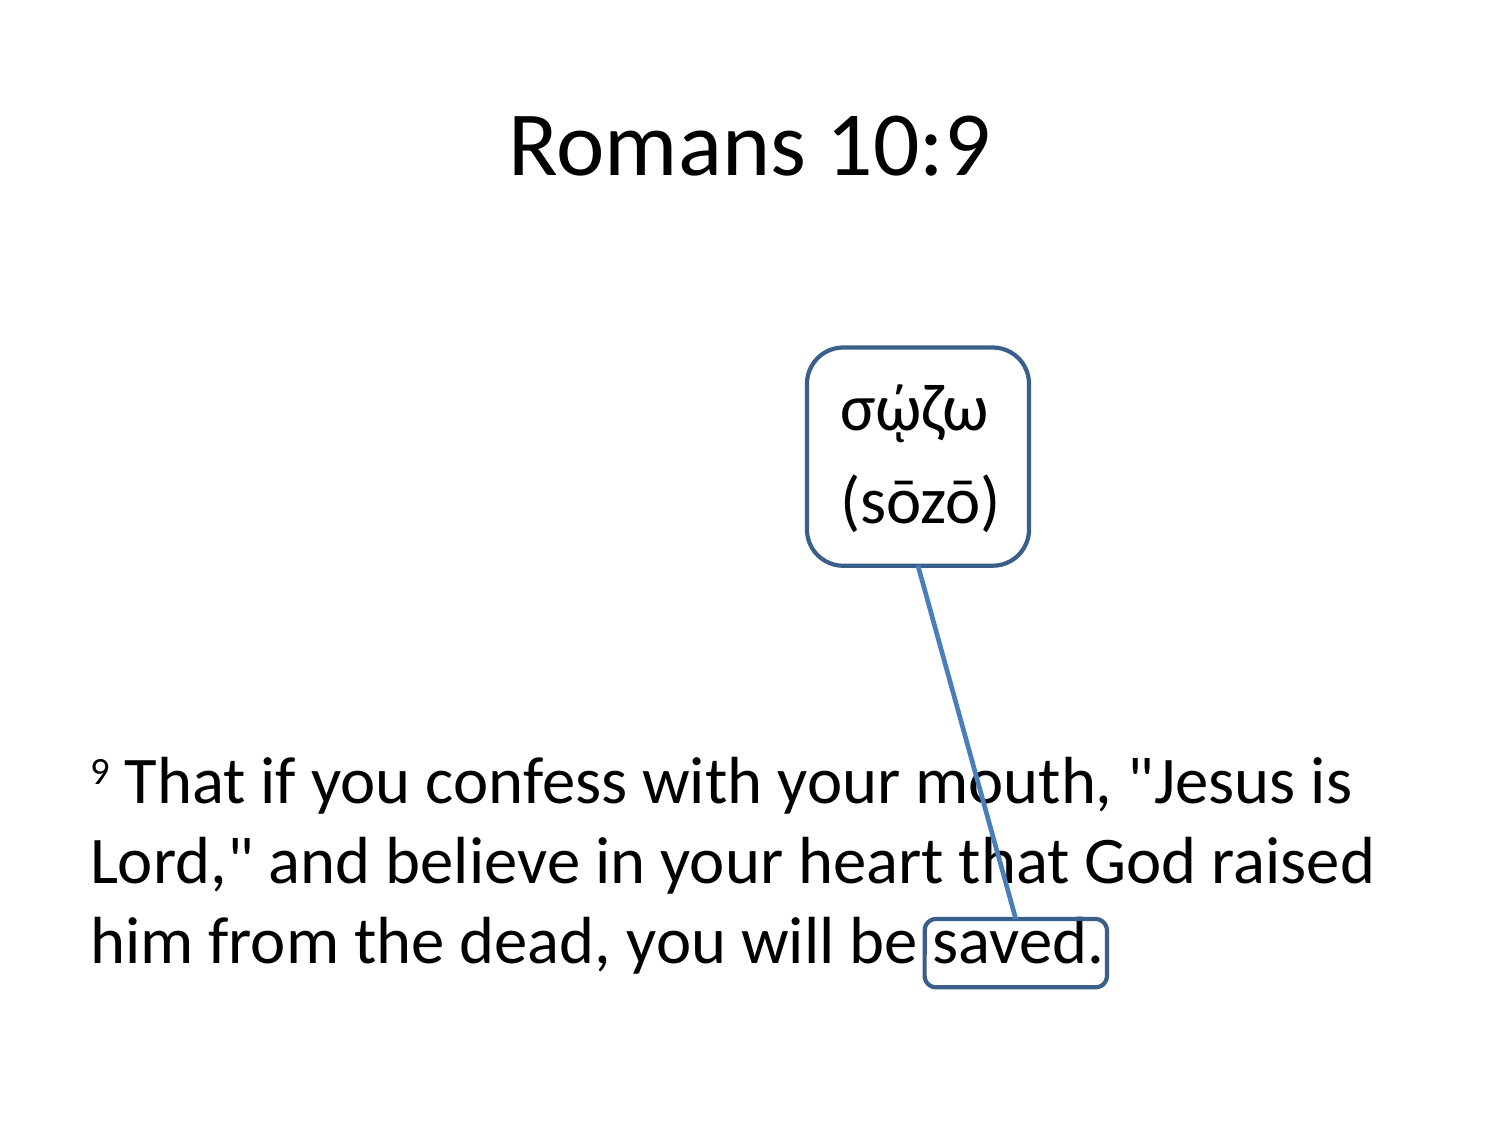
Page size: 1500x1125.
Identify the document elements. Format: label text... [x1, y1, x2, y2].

title Romans 10:9 [75, 45, 1425, 233]
text_box [922, 916, 1110, 990]
text_box [804, 345, 1032, 568]
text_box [917, 565, 1016, 920]
list σῴζω (sōzō) 9 That if you confess with your mouth, "Jesus is Lord," and believe in your heart that God raised him from the dead, you will be saved. [75, 262, 1425, 1005]
